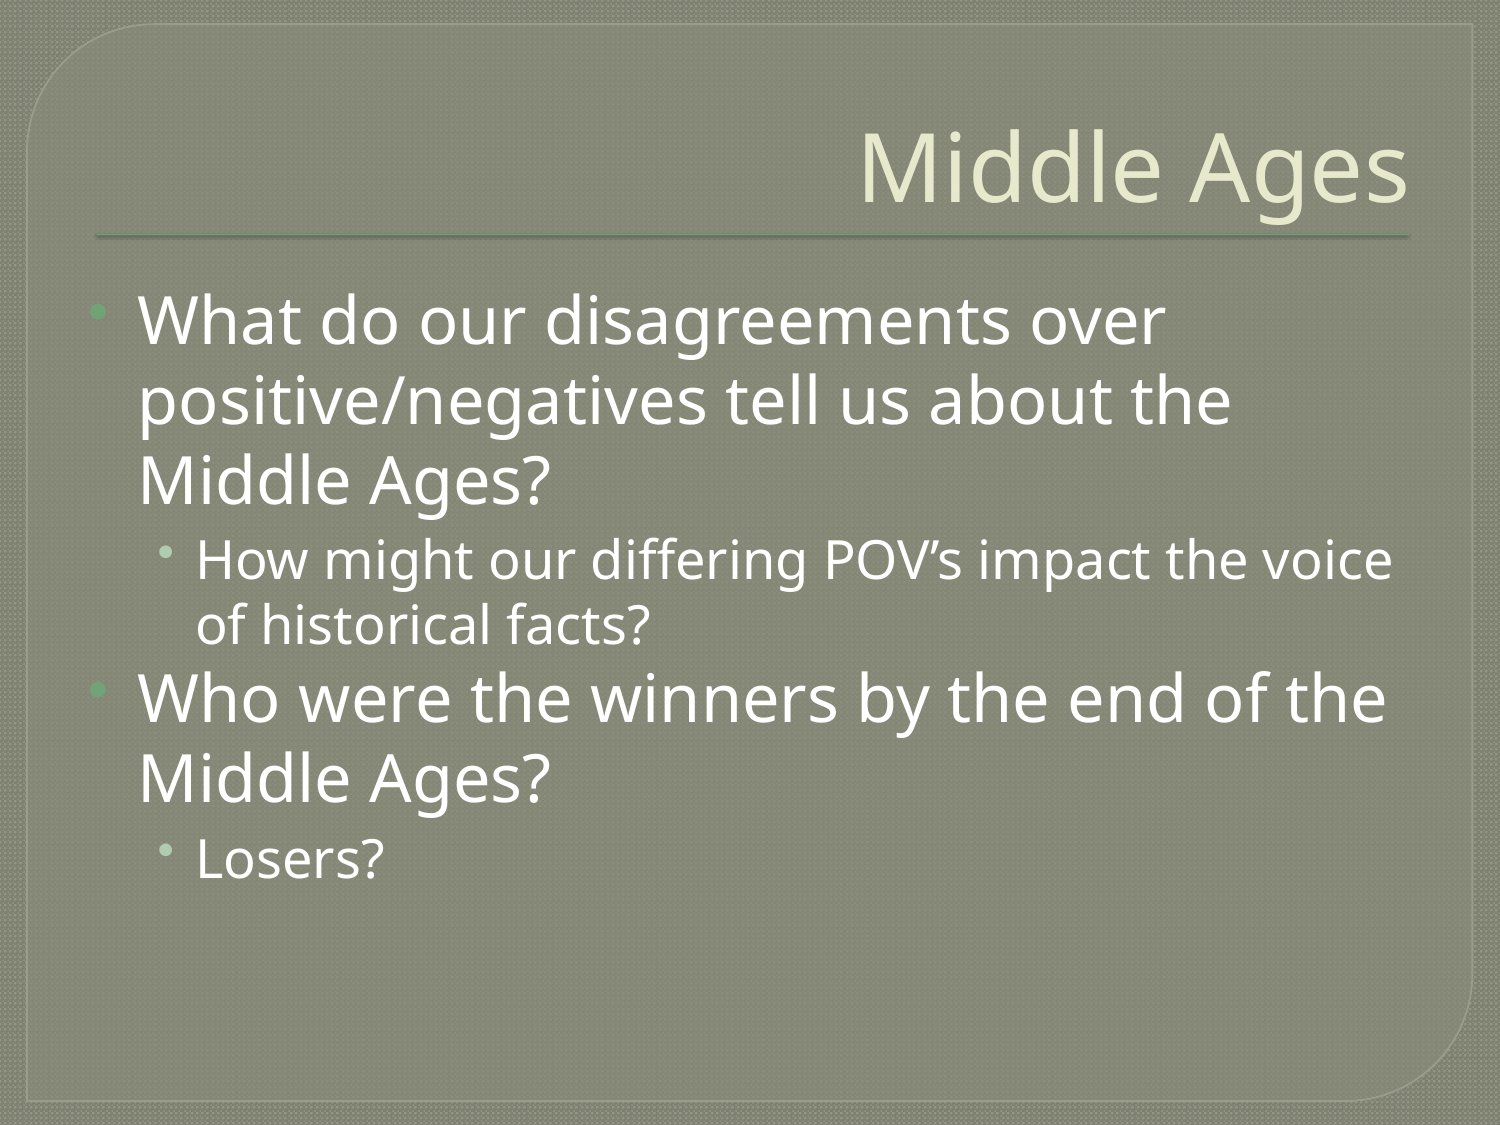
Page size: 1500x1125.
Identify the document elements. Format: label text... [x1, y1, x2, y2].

list What do our disagreements over positive/negatives tell us about the Middle Ages? How might our differing POV’s impact the voice of historical facts? Who were the winners by the end of the Middle Ages? Losers? [74, 269, 1426, 1013]
title Middle Ages [75, 41, 1425, 230]
